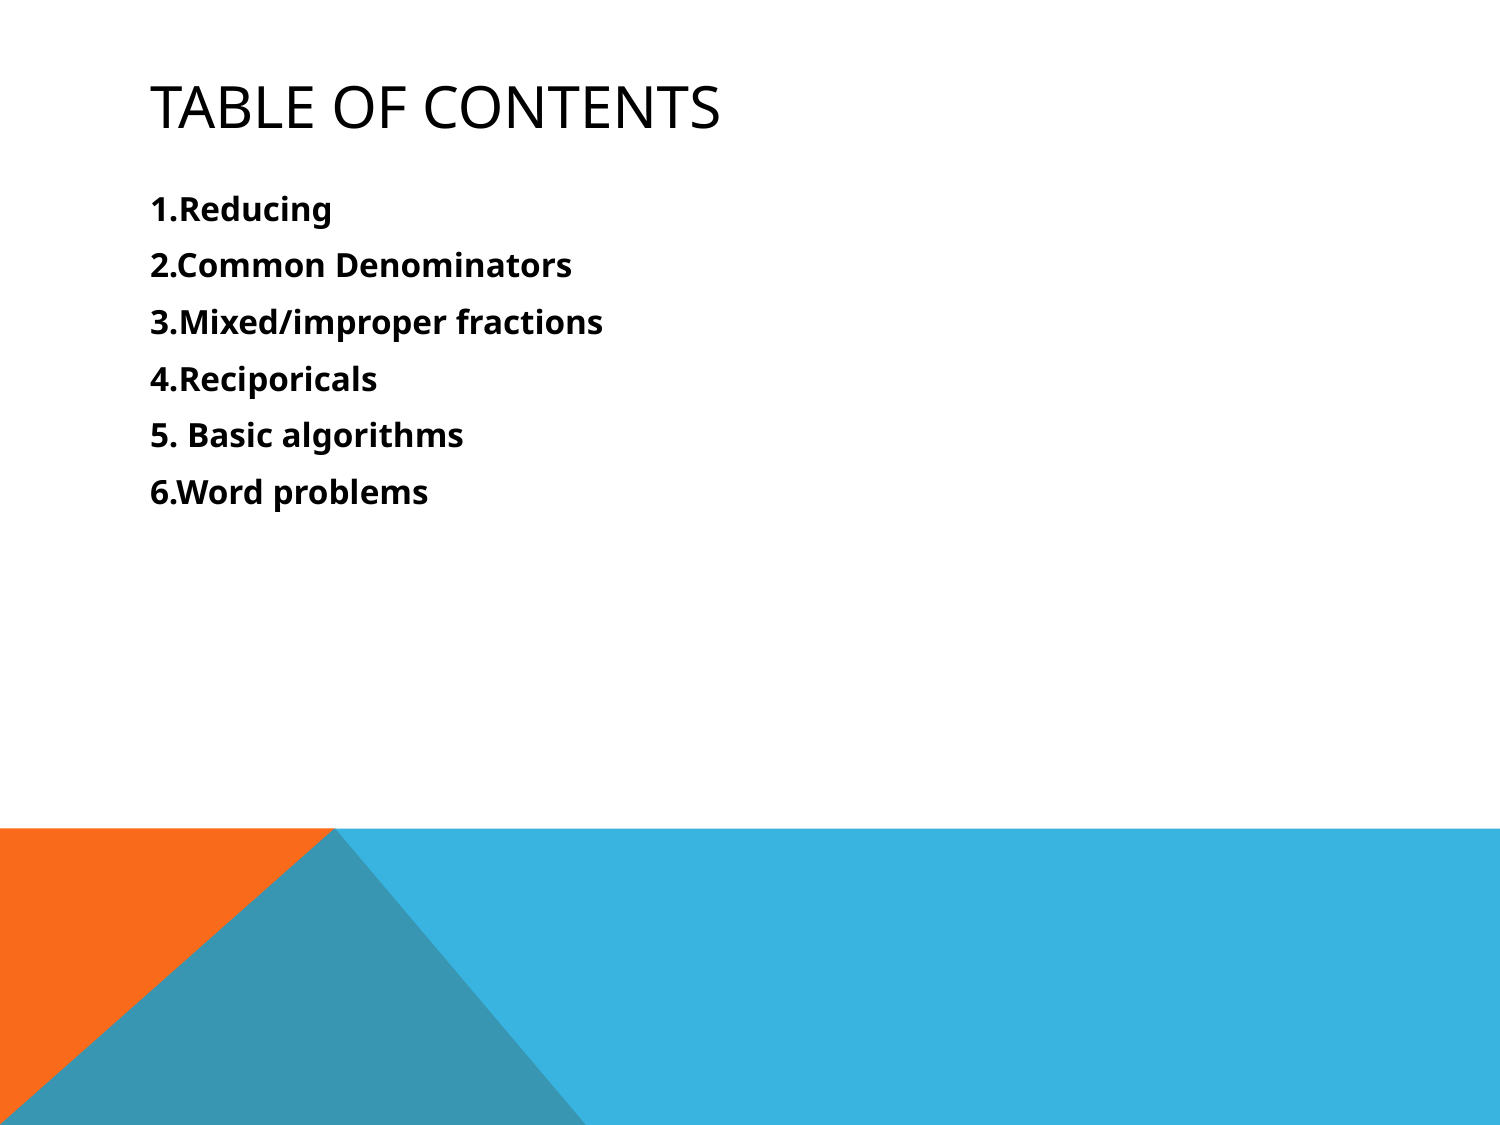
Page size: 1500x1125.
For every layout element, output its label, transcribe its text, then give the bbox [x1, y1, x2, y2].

title Table of contents [135, 60, 1369, 150]
list 1.Reducing 2.Common Denominators 3.Mixed/improper fractions 4.Reciporicals 5. Basic algorithms 6.Word problems [135, 180, 1369, 768]
